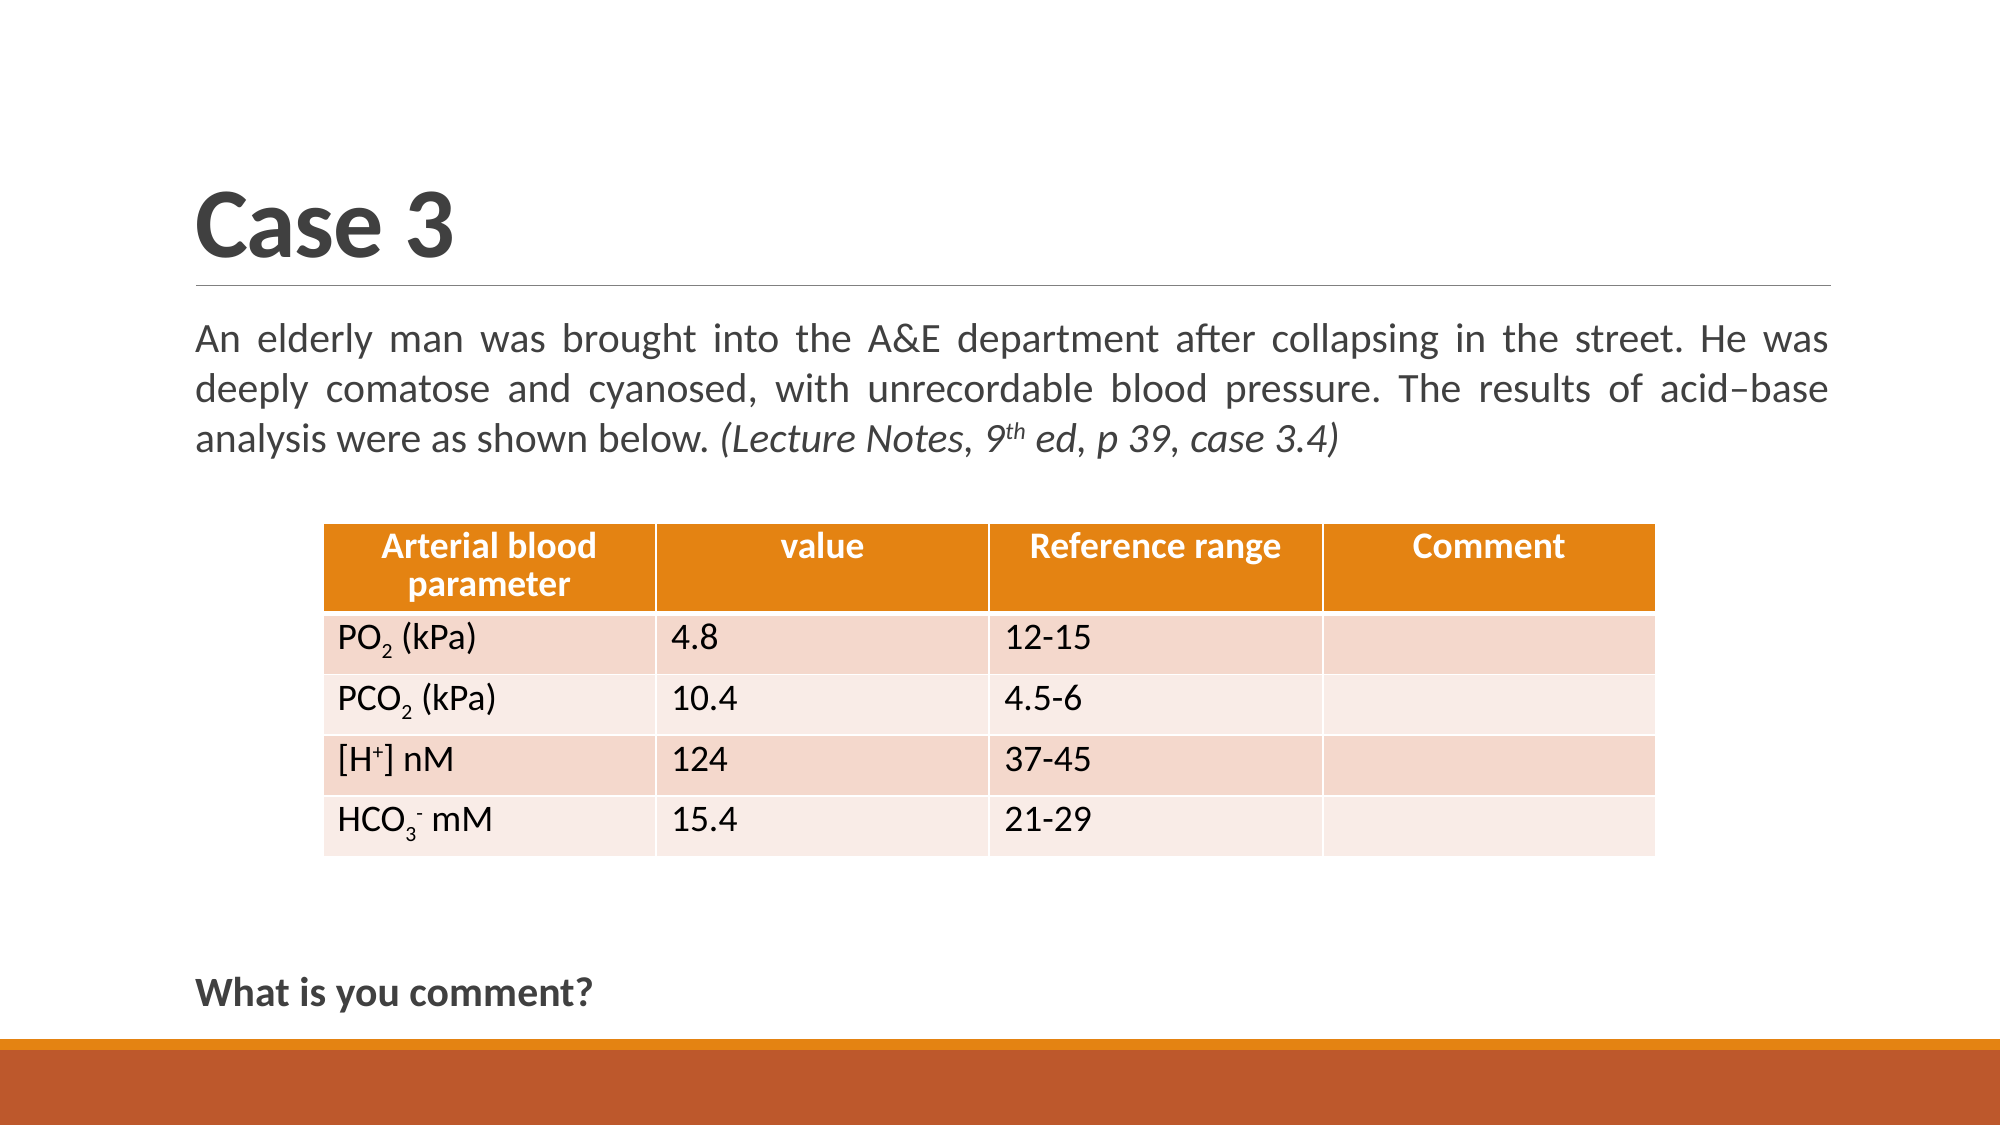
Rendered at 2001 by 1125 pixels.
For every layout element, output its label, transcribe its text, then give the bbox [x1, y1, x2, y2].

table_cell 15.4 [657, 797, 988, 856]
table_header value [657, 524, 988, 611]
table_cell 21-29 [990, 797, 1322, 856]
table_cell 4.5-6 [990, 675, 1322, 734]
title Case 3 [180, 47, 1830, 285]
table_cell 124 [657, 736, 988, 795]
table_cell 12-15 [990, 616, 1322, 674]
table_cell [1324, 616, 1655, 674]
table_cell HCO3- mM [324, 797, 655, 856]
table_cell [H+] nM [324, 736, 655, 795]
table_cell 4.8 [657, 616, 988, 674]
table_cell PO2 (kPa) [324, 616, 655, 674]
table_header Arterial blood parameter [324, 524, 655, 611]
table_cell [1324, 675, 1655, 734]
table_cell 37-45 [990, 736, 1322, 795]
table_cell [1324, 736, 1655, 795]
table_header Comment [1324, 524, 1655, 611]
list An elderly man was brought into the A&E department after collapsing in the street. He was deeply comatose and cyanosed, with unrecordable blood pressure. The results of acid–base analysis were as shown below. (Lecture Notes, 9th ed, p 39, case 3.4) What is you comment? [180, 302, 1830, 1052]
table_cell 10.4 [657, 675, 988, 734]
table_cell [1324, 797, 1655, 856]
table_header Reference range [990, 524, 1322, 611]
table_cell PCO2 (kPa) [324, 675, 655, 734]
